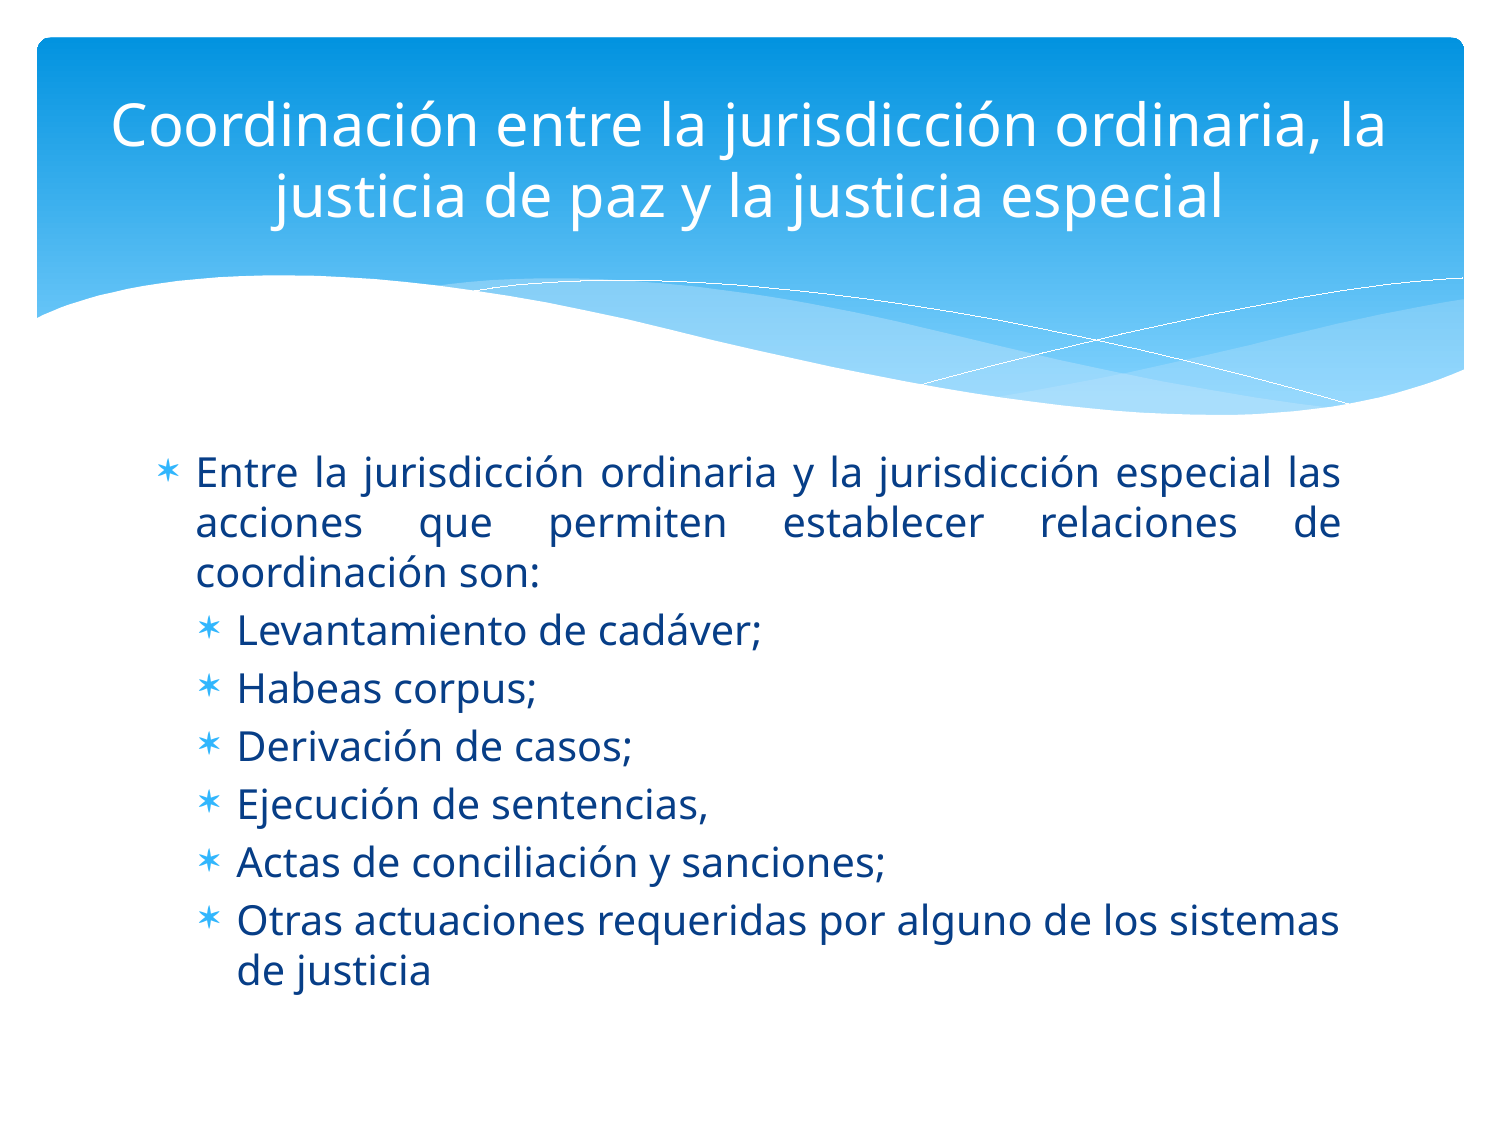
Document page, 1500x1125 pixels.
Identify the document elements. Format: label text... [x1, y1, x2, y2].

title Coordinación entre la jurisdicción ordinaria, la justicia de paz y la justicia especial [75, 55, 1425, 261]
list Entre la jurisdicción ordinaria y la jurisdicción especial las acciones que permiten establecer relaciones de coordinación son: Levantamiento de cadáver; Habeas corpus; Derivación de casos; Ejecución de sentencias, Actas de conciliación y sanciones; Otras actuaciones requeridas por alguno de los sistemas de justicia [143, 438, 1359, 1005]
